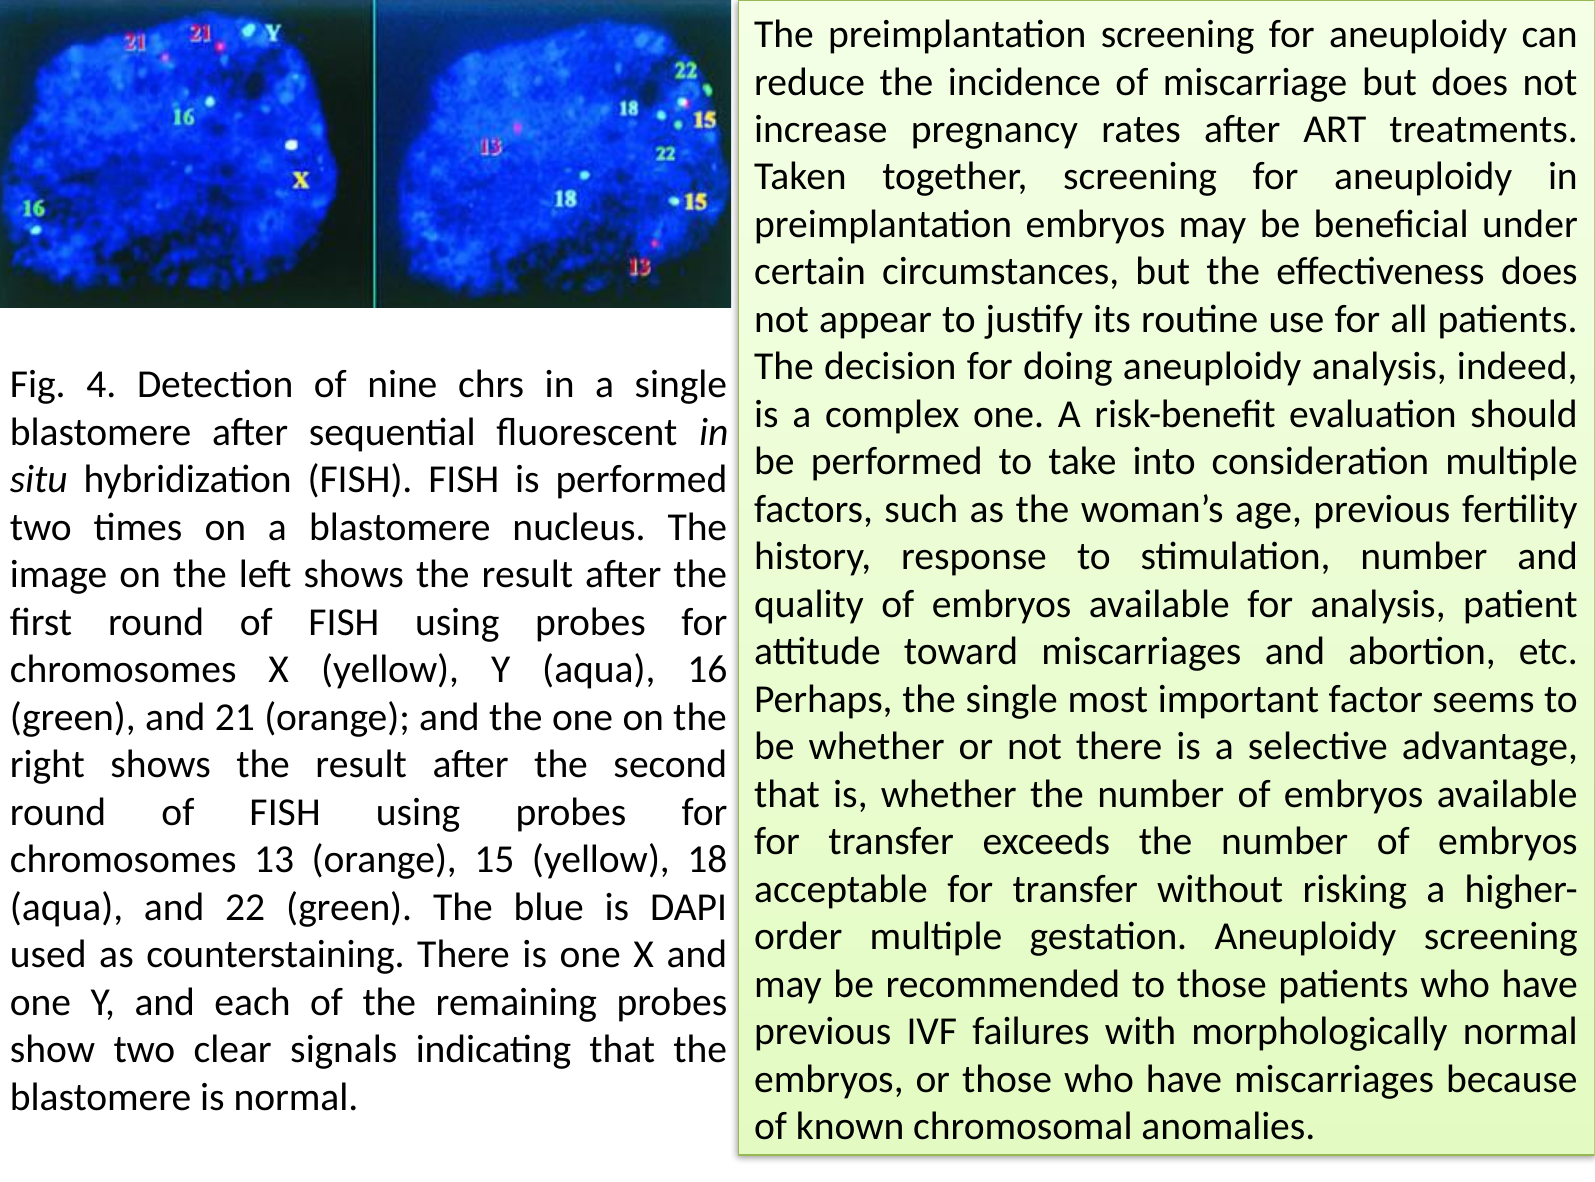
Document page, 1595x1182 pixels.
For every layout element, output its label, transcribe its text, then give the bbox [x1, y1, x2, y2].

text_box Fig. 4. Detection of nine chrs in a single blastomere after sequential fluorescent in situ hybridization (FISH). FISH is performed two times on a blastomere nucleus. The image on the left shows the result after the first round of FISH using probes for chromosomes X (yellow), Y (aqua), 16 (green), and 21 (orange); and the one on the right shows the result after the second round of FISH using probes for chromosomes 13 (orange), 15 (yellow), 18 (aqua), and 22 (green). The blue is DAPI used as counterstaining. There is one X and one Y, and each of the remaining probes show two clear signals indicating that the blastomere is normal. [0, 350, 732, 1126]
text_box The preimplantation screening for aneuploidy can reduce the incidence of miscarriage but does not increase pregnancy rates after ART treatments. Taken together, screening for aneuploidy in preimplantation embryos may be beneficial under certain circumstances, but the effectiveness does not appear to justify its routine use for all patients. The decision for doing aneuploidy analysis, indeed, is a complex one. A risk-benefit evaluation should be performed to take into consideration multiple factors, such as the woman’s age, previous fertility history, response to stimulation, number and quality of embryos available for analysis, patient attitude toward miscarriages and abortion, etc. Perhaps, the single most important factor seems to be whether or not there is a selective advantage, that is, whether the number of embryos available for transfer exceeds the number of embryos acceptable for transfer without risking a higher-order multiple gestation. Aneuploidy screening may be recommended to those patients who have previous IVF failures with morphologically normal embryos, or those who have miscarriages because of known chromosomal anomalies. [738, 0, 1595, 1156]
picture [0, 0, 732, 308]
